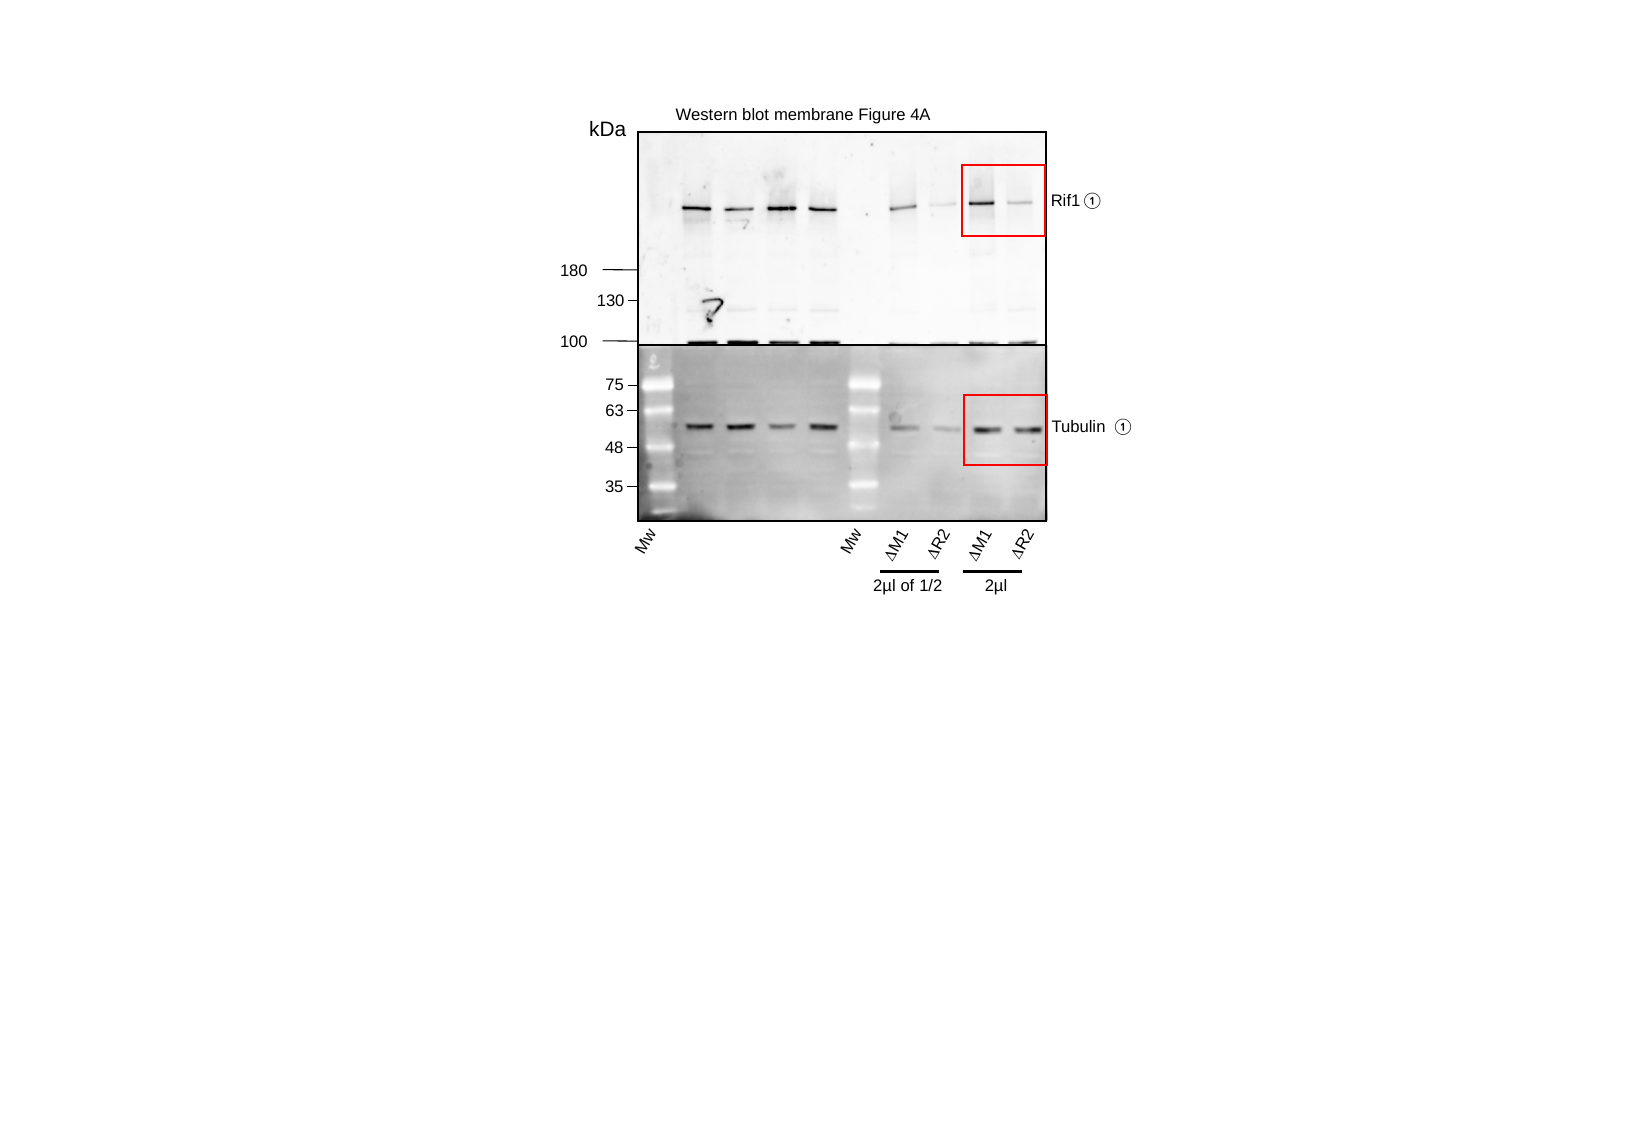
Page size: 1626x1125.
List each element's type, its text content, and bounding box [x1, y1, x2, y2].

text_box Mw [821, 522, 880, 574]
text_box Rif1 [1047, 181, 1066, 217]
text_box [589, 429, 639, 466]
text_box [581, 282, 641, 319]
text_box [589, 366, 640, 402]
text_box M1 [964, 573, 982, 581]
text_box Tubulin [1048, 408, 1187, 444]
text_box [589, 468, 639, 505]
text_box Western blot membrane Figure 4A [660, 96, 946, 131]
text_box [589, 402, 640, 428]
picture [638, 345, 1048, 521]
text_box ① [1097, 408, 1150, 443]
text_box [544, 323, 638, 359]
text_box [544, 252, 638, 288]
text_box M1 [863, 522, 926, 567]
text_box 2µl of 1/2 [858, 567, 961, 603]
text_box kDa [574, 107, 642, 148]
text_box R2 [990, 522, 1052, 579]
text_box M1 [947, 522, 1010, 572]
picture [638, 132, 1046, 344]
text_box R2 [906, 522, 968, 567]
text_box Mw [615, 519, 674, 574]
text_box 2µl [970, 572, 1026, 603]
text_box ① [1066, 181, 1119, 217]
